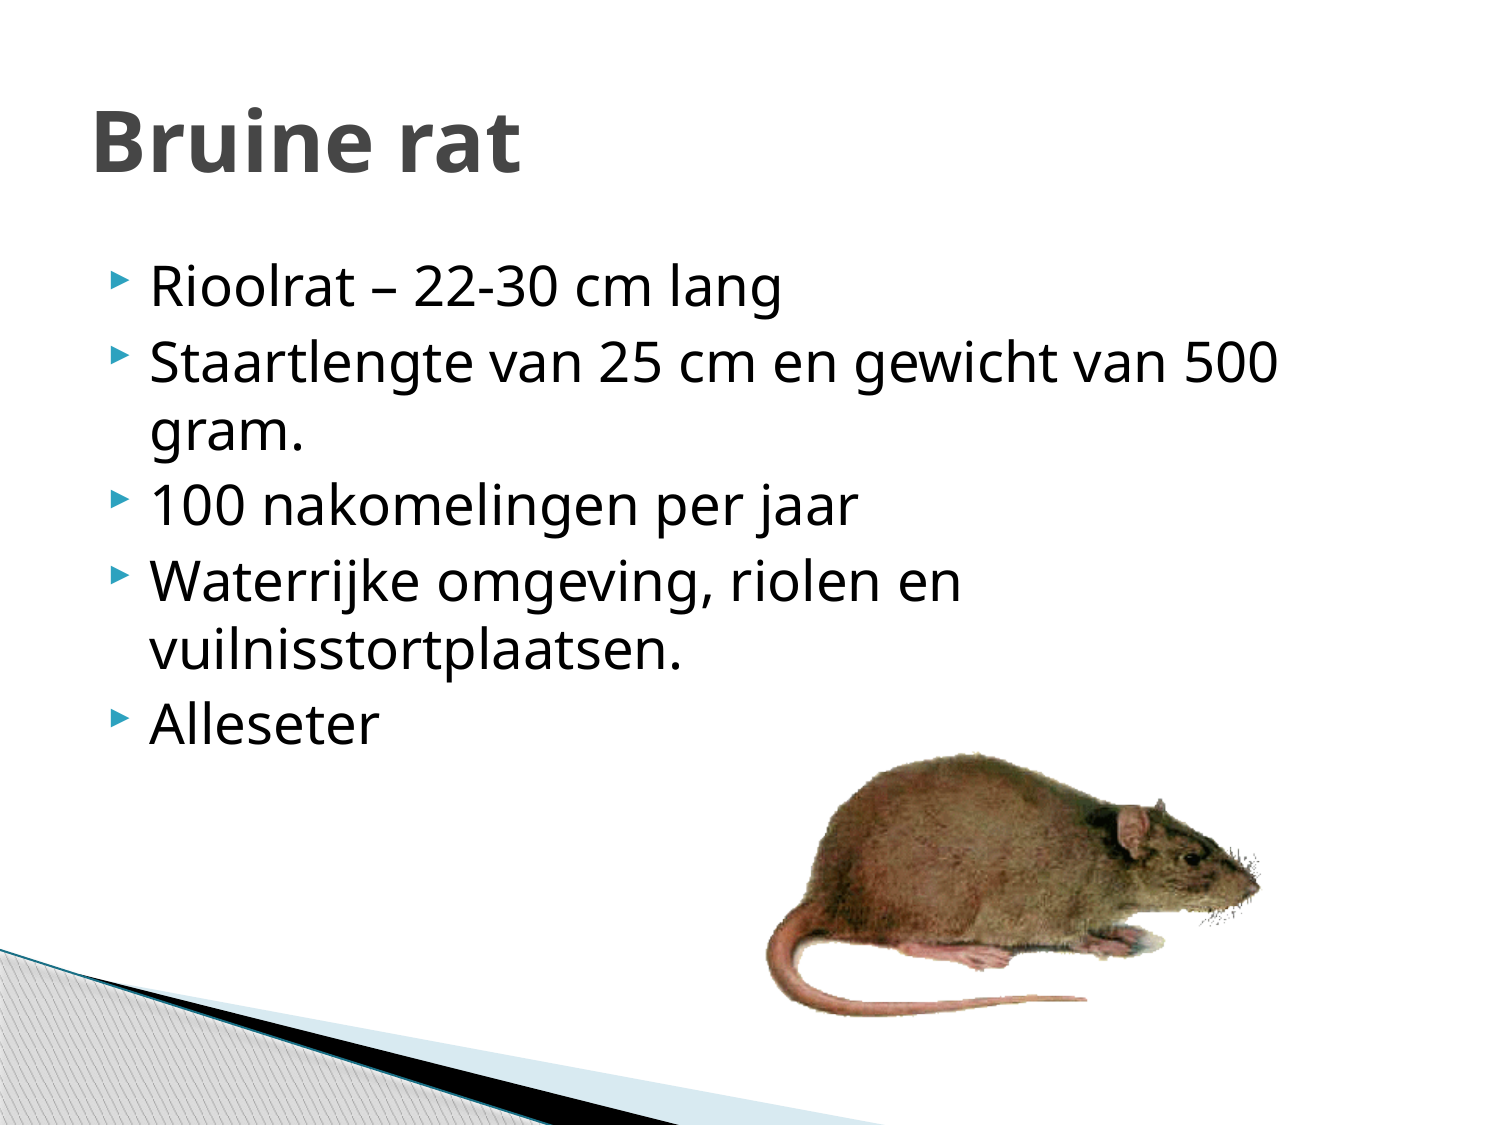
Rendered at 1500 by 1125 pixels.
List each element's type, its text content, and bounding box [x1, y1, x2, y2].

list Rioolrat – 22-30 cm lang Staartlengte van 25 cm en gewicht van 500 gram. 100 nakomelingen per jaar Waterrijke omgeving, riolen en vuilnisstortplaatsen. Alleseter [75, 243, 1425, 986]
picture [749, 739, 1277, 1036]
title Bruine rat [75, 45, 1425, 233]
